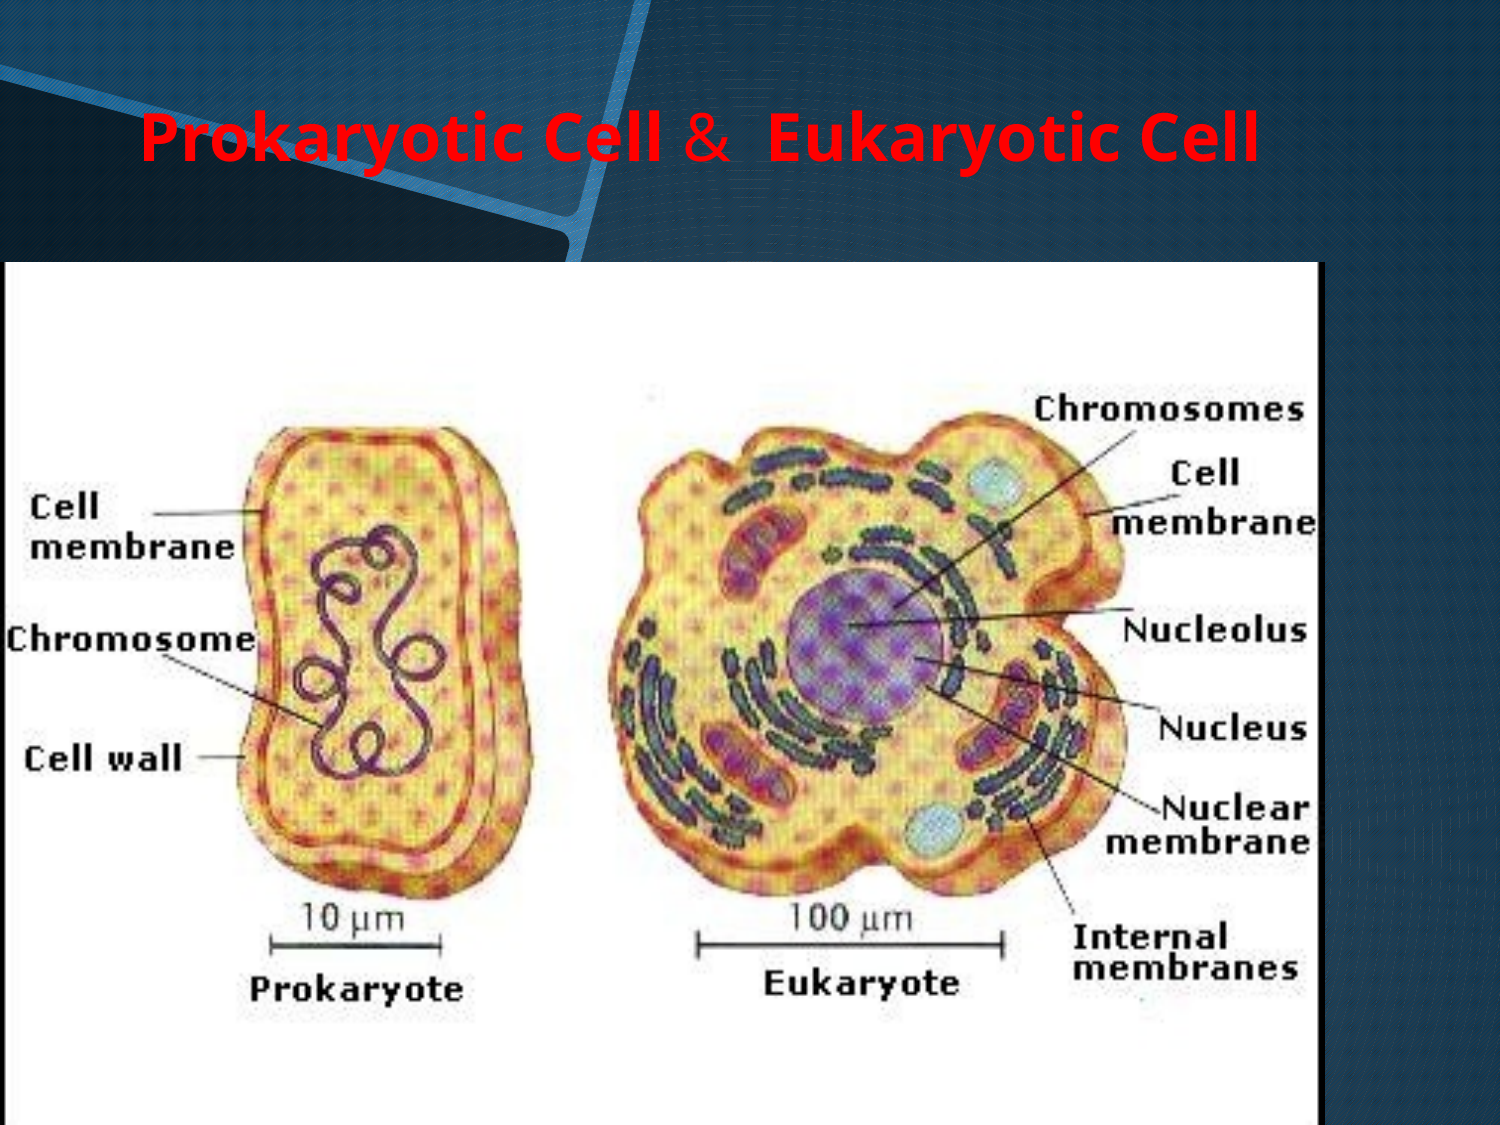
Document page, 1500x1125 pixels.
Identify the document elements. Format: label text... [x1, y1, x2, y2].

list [0, 261, 1326, 1125]
title Prokaryotic Cell & Eukaryotic Cell [75, 45, 1325, 258]
